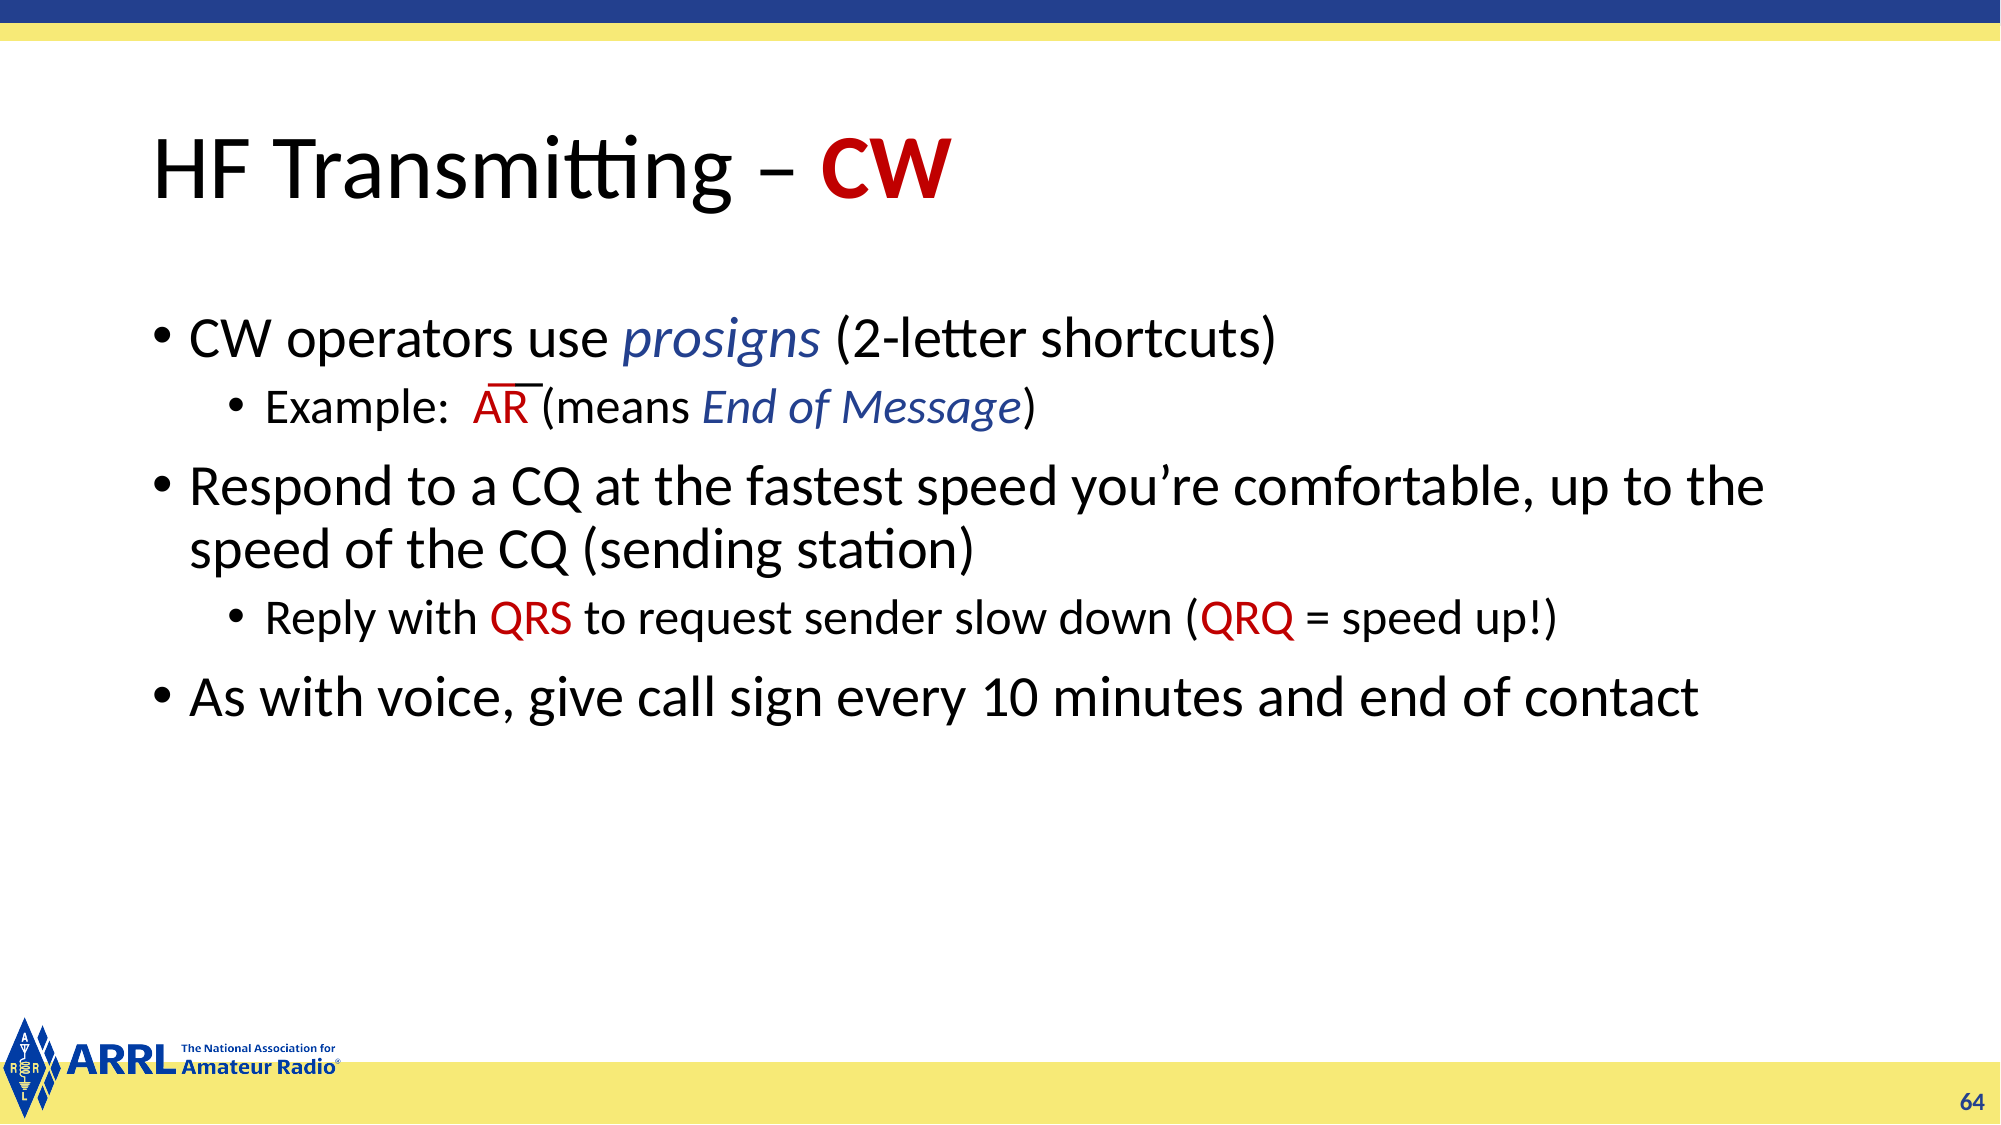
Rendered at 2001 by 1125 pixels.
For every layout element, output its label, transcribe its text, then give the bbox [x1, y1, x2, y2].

title HF Transmitting – CW [137, 59, 1863, 278]
list CW operators use prosigns (2-letter shortcuts) Example: A̅R̅ (means End of Message) Respond to a CQ at the fastest speed you’re comfortable, up to the speed of the CQ (sending station) Reply with QRS to request sender slow down (QRQ = speed up!) As with voice, give call sign every 10 minutes and end of contact [137, 299, 1863, 1014]
picture [1, 1015, 342, 1121]
